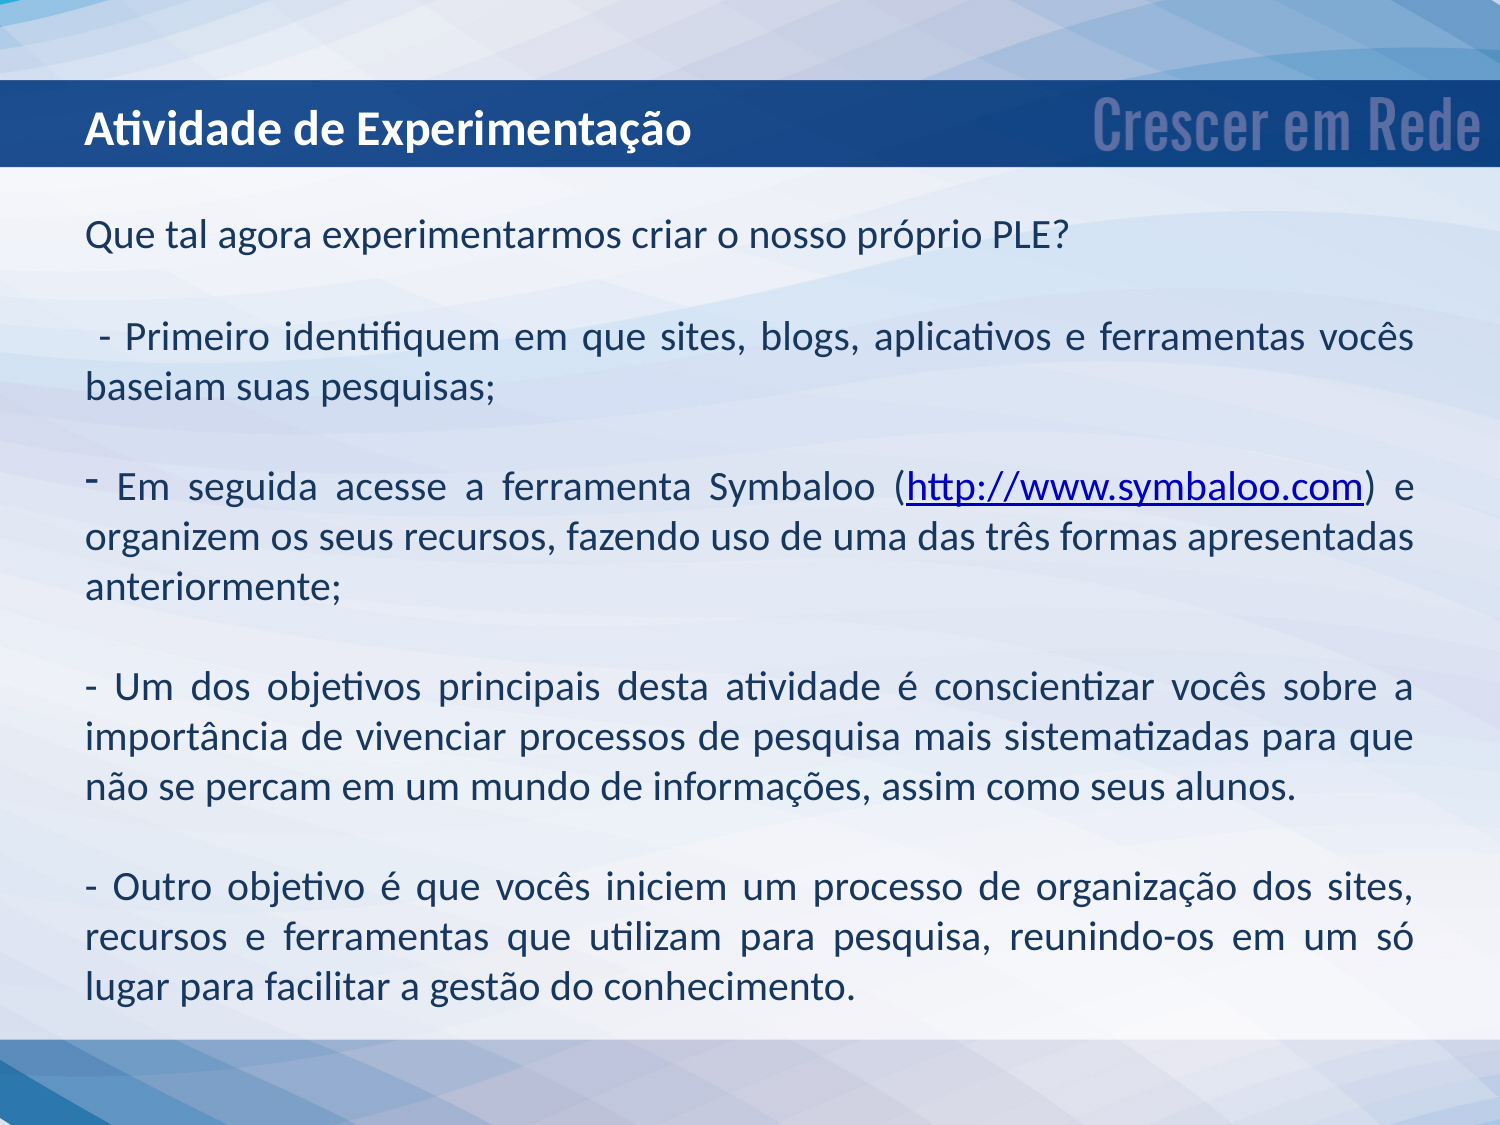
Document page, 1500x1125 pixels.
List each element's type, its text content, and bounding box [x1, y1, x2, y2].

text_box Que tal agora experimentarmos criar o nosso próprio PLE? - Primeiro identifiquem em que sites, blogs, aplicativos e ferramentas vocês baseiam suas pesquisas; Em seguida acesse a ferramenta Symbaloo (http://www.symbaloo.com) e organizem os seus recursos, fazendo uso de uma das três formas apresentadas anteriormente; - Um dos objetivos principais desta atividade é conscientizar vocês sobre a importância de vivenciar processos de pesquisa mais sistematizadas para que não se percam em um mundo de informações, assim como seus alunos. - Outro objetivo é que vocês iniciem um processo de organização dos sites, recursos e ferramentas que utilizam para pesquisa, reunindo-os em um só lugar para facilitar a gestão do conhecimento. [70, 199, 1430, 1075]
picture [0, 0, 1500, 1125]
text_box Atividade de Experimentação [70, 88, 1430, 163]
